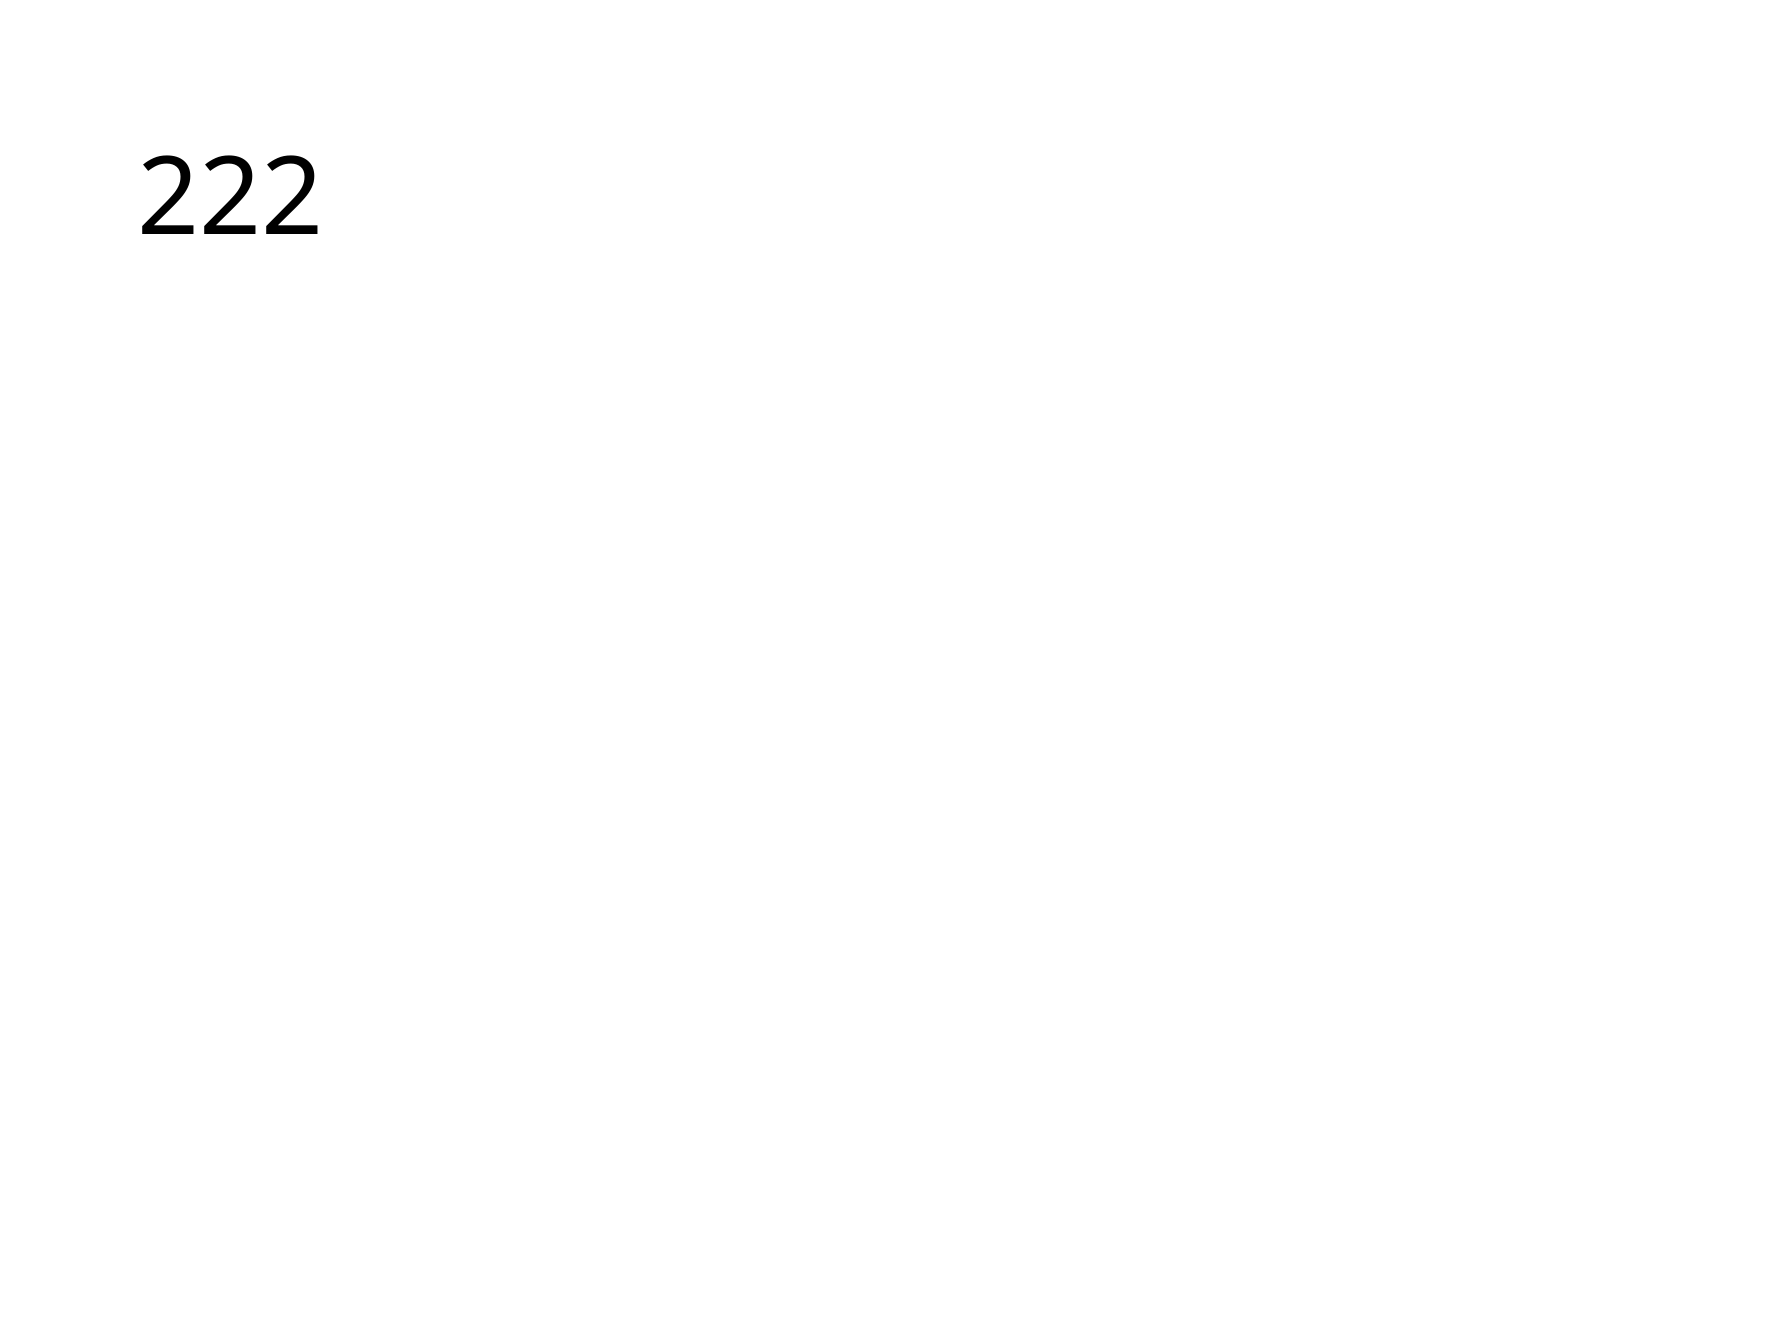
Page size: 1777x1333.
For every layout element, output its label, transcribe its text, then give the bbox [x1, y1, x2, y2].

title 222 [122, 70, 1654, 329]
